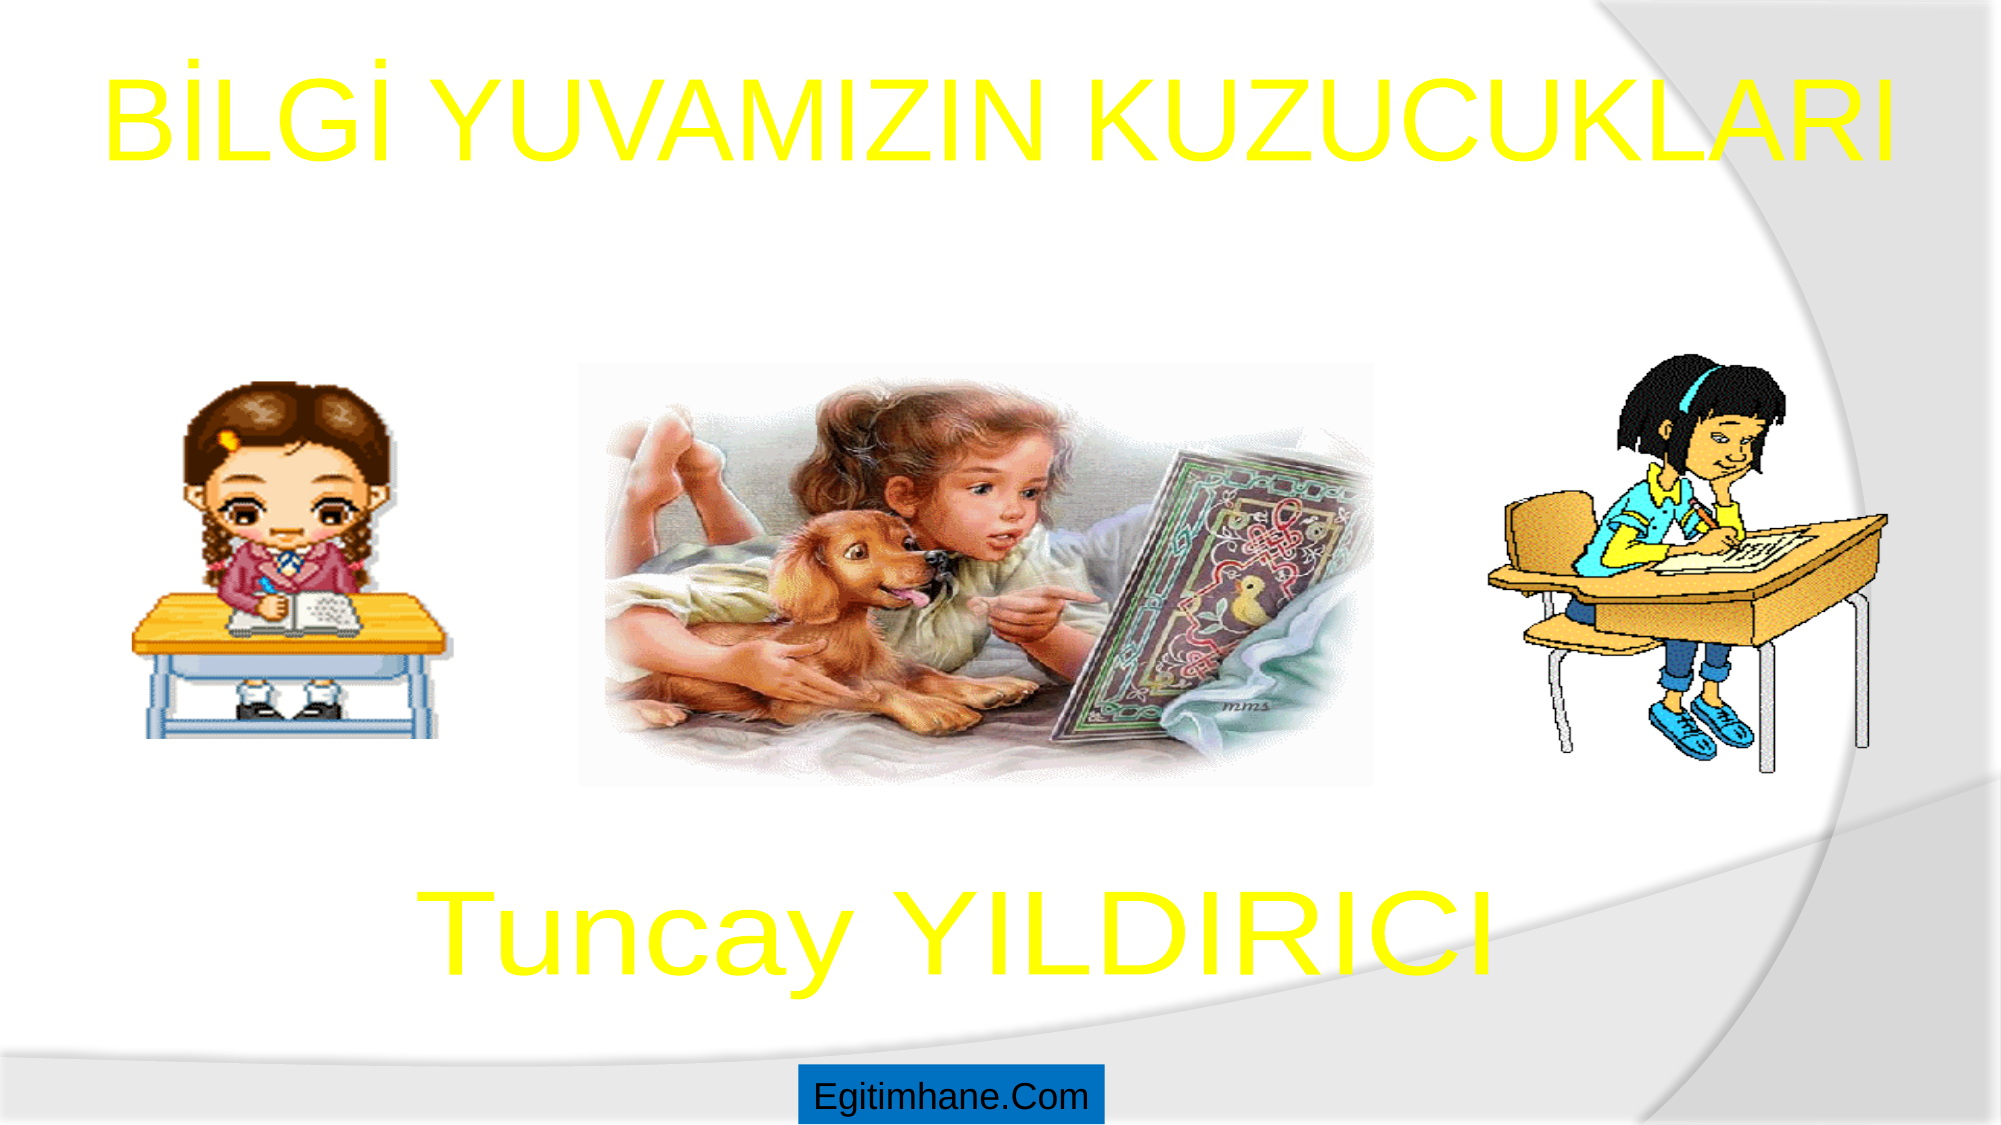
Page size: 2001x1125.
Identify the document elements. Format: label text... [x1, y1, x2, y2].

picture [577, 362, 1375, 786]
picture [1484, 351, 1893, 777]
text_box Egitimhane.Com [798, 1064, 1105, 1125]
picture [46, 374, 532, 739]
